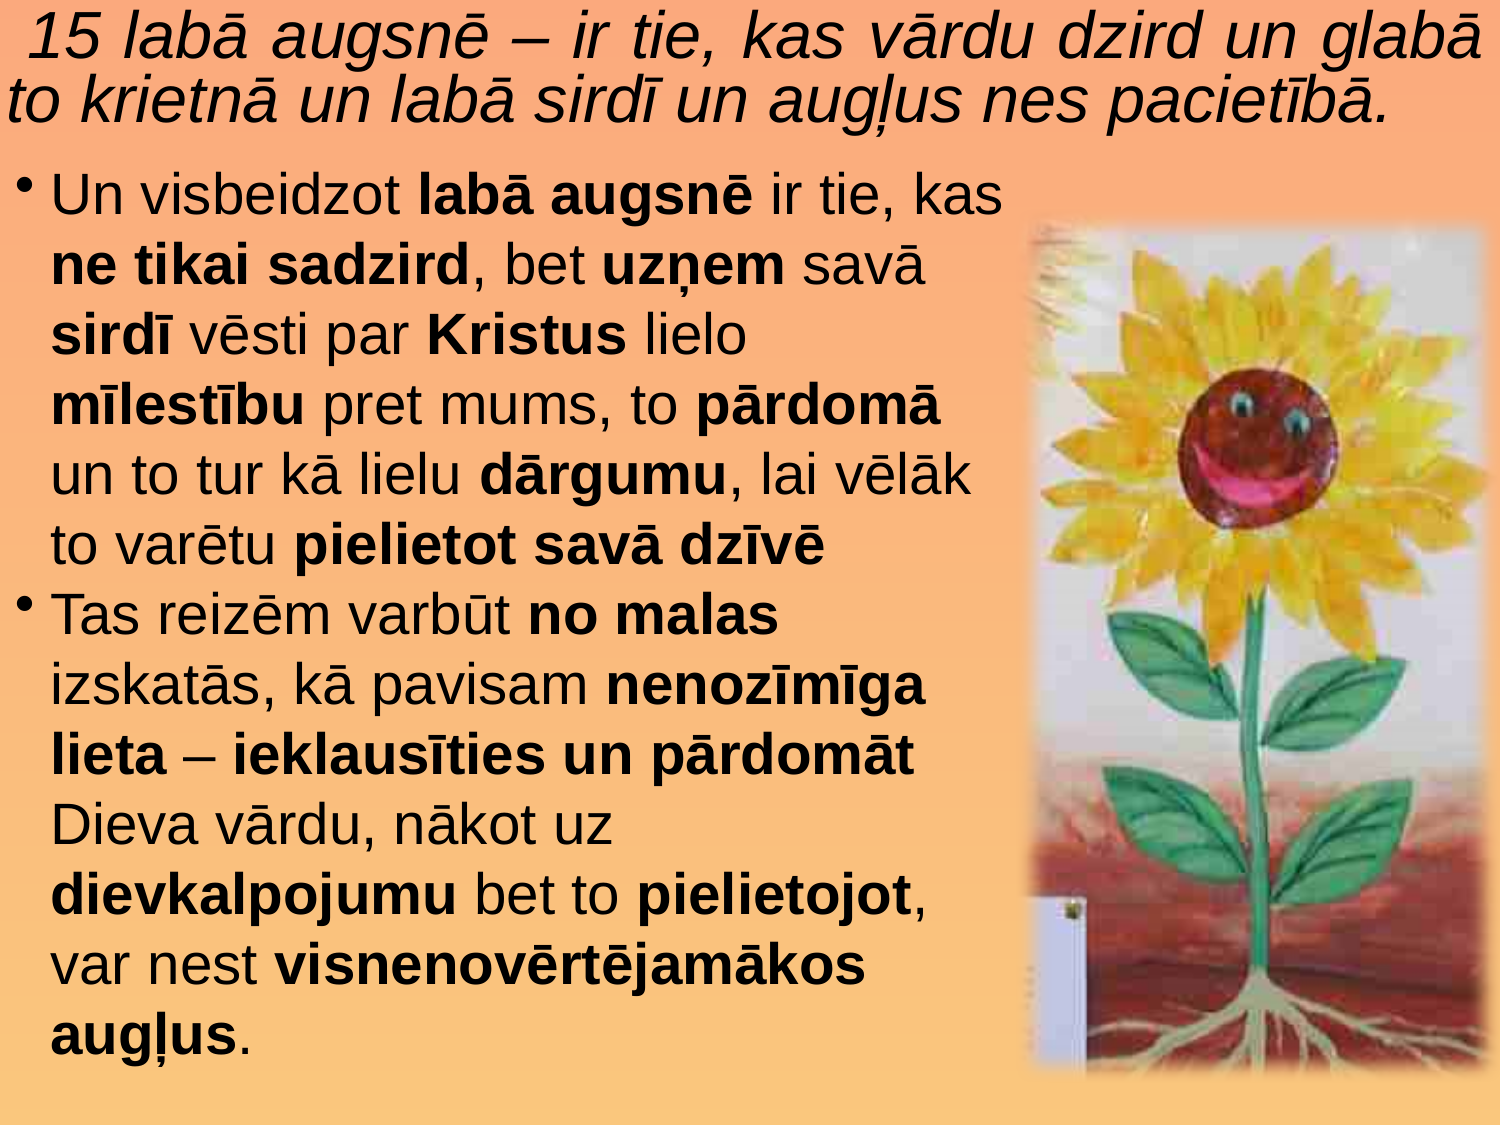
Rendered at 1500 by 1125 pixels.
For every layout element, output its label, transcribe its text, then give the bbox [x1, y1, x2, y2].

picture [1015, 207, 1500, 1083]
text_box Un visbeidzot labā augsnē ir tie, kas ne tikai sadzird, bet uzņem savā sirdī vēsti par Kristus lielo mīlestību pret mums, to pārdomā un to tur kā lielu dārgumu, lai vēlāk to varētu pielietot savā dzīvē Tas reizēm varbūt no malas izskatās, kā pavisam nenozīmīga lieta – ieklausīties un pārdomāt Dieva vārdu, nākot uz dievkalpojumu bet to pielietojot, var nest visnenovērtējamākos augļus. [0, 148, 1022, 1074]
list 15 labā augsnē – ir tie, kas vārdu dzird un glabā to krietnā un labā sirdī un augļus nes pacietībā. [0, 0, 1500, 198]
